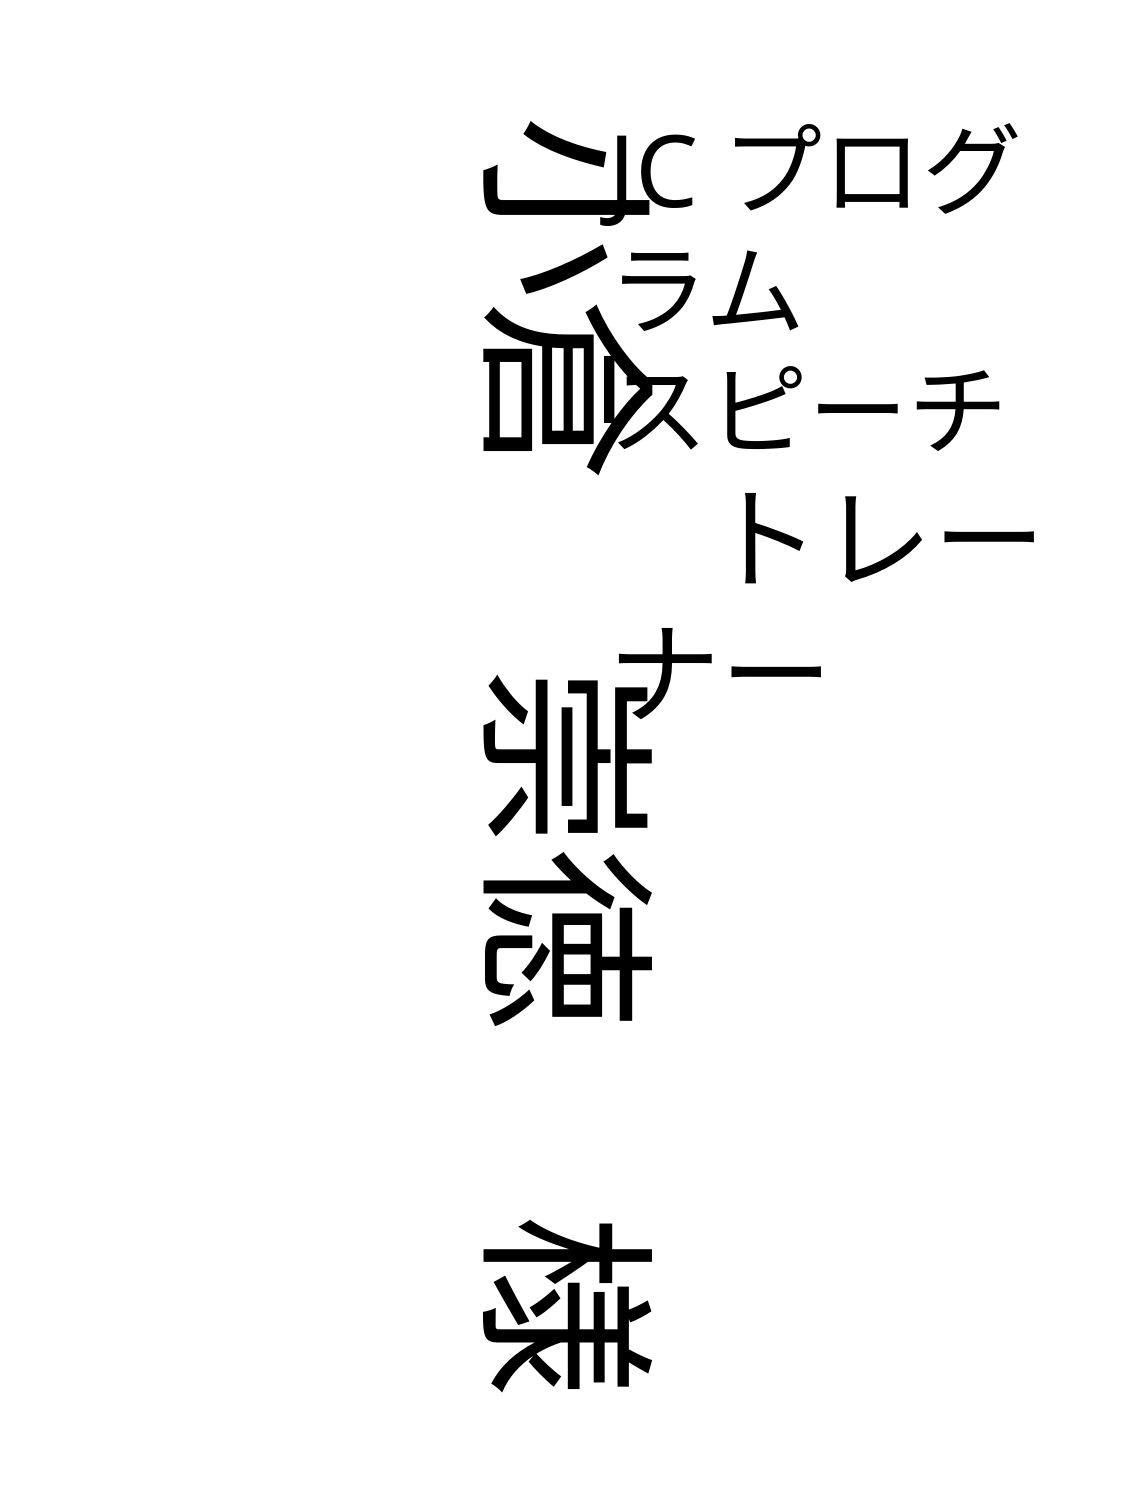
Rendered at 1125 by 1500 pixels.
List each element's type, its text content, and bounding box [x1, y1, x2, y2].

text_box 小倉 崇徳 様 [436, 100, 689, 1500]
text_box JCプログラム スピーチ トレーナー [689, 100, 1075, 946]
